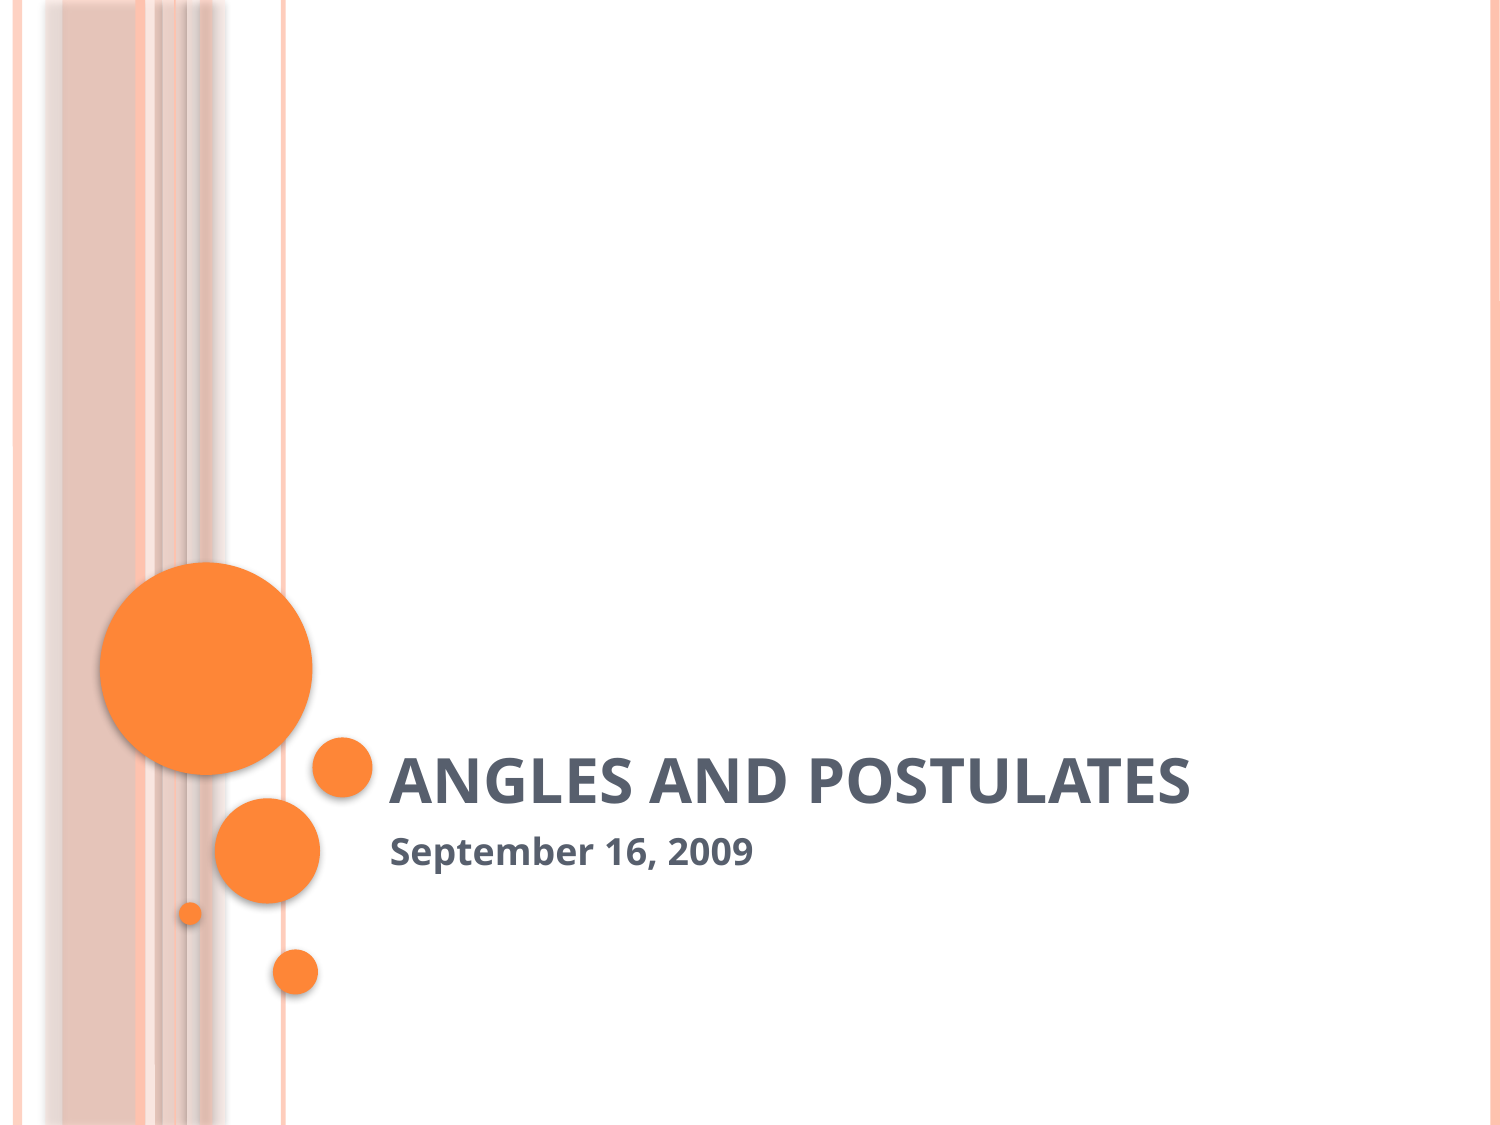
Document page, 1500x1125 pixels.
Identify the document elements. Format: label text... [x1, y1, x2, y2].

title Angles and Postulates [375, 512, 1388, 820]
subtitle September 16, 2009 [375, 820, 1388, 1046]
